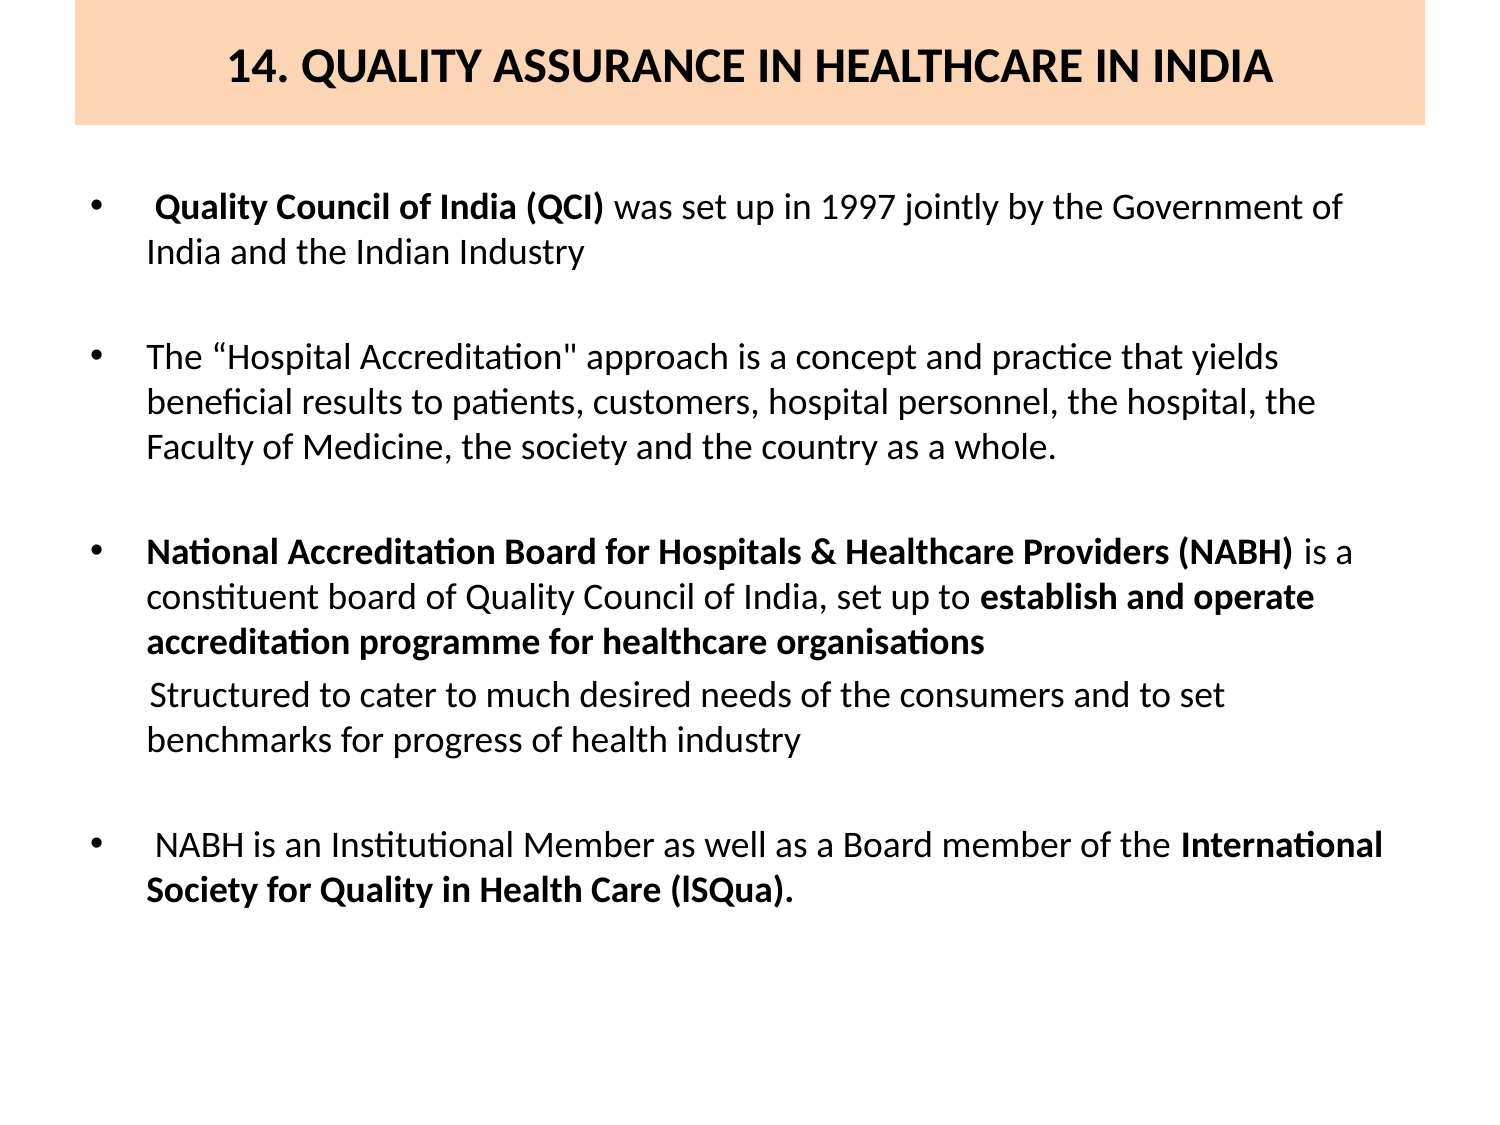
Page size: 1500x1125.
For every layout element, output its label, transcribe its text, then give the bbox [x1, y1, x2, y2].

list Quality Council of India (QCI) was set up in 1997 jointly by the Government of India and the Indian Industry The “Hospital Accreditation" approach is a concept and practice that yields beneficial results to patients, customers, hospital personnel, the hospital, the Faculty of Medicine, the society and the country as a whole. National Accreditation Board for Hospitals & Healthcare Providers (NABH) is a constituent board of Quality Council of India, set up to establish and operate accreditation programme for healthcare organisations Structured to cater to much desired needs of the consumers and to set benchmarks for progress of health industry NABH is an Institutional Member as well as a Board member of the International Society for Quality in Health Care (lSQua). [75, 174, 1425, 1005]
title 14. QUALITY ASSURANCE IN HEALTHCARE IN INDIA [75, 0, 1425, 125]
